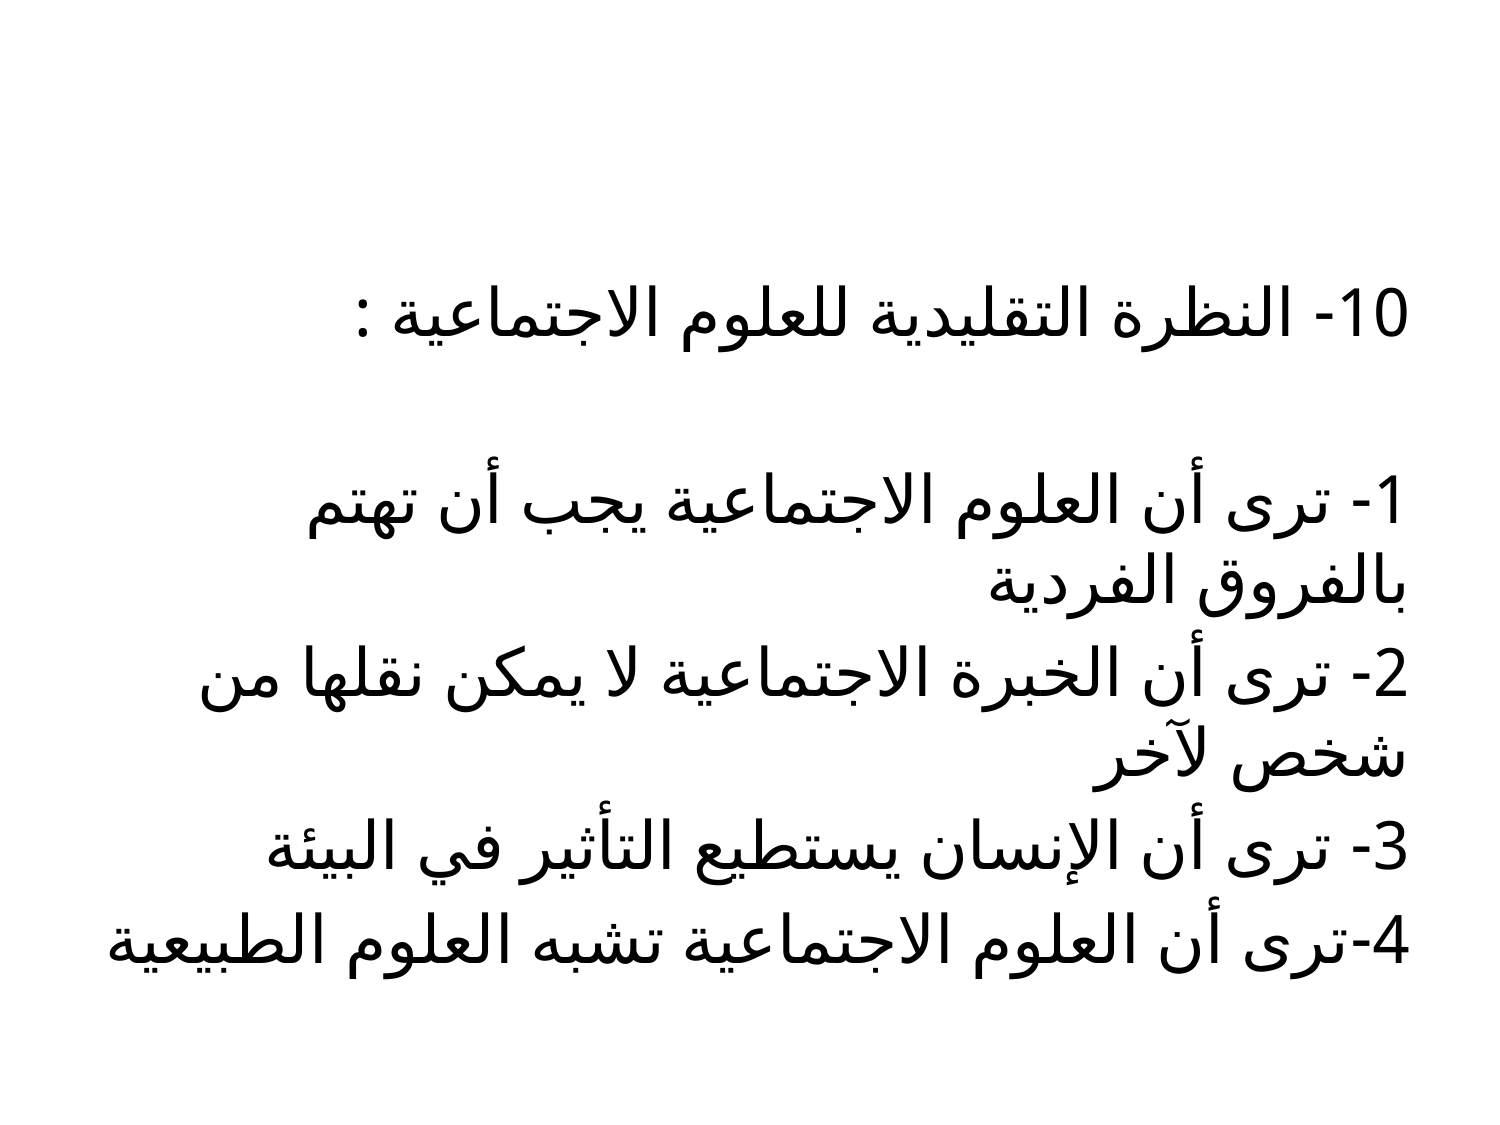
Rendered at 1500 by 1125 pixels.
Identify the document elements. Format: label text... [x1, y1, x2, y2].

list 10- النظرة التقليدية للعلوم الاجتماعية : 1- ترى أن العلوم الاجتماعية يجب أن تهتم بالفروق الفردية 2- ترى أن الخبرة الاجتماعية لا يمكن نقلها من شخص لآخر 3- ترى أن الإنسان يستطيع التأثير في البيئة 4-ترى أن العلوم الاجتماعية تشبه العلوم الطبيعية [75, 262, 1425, 1005]
